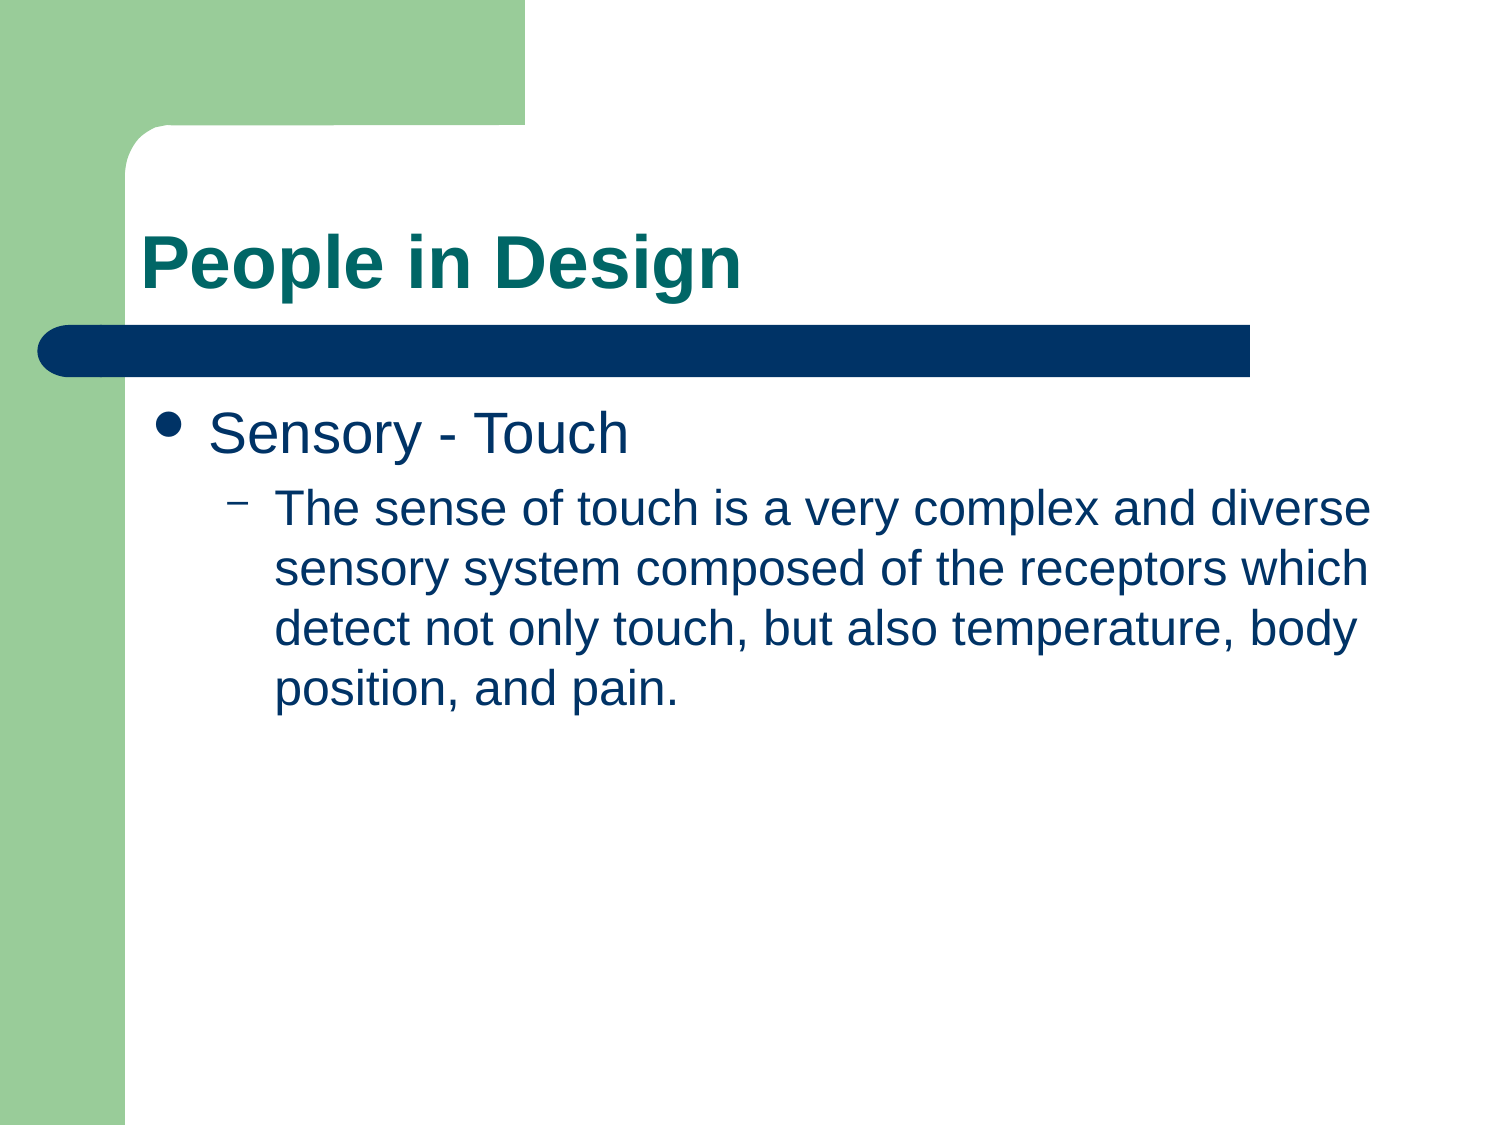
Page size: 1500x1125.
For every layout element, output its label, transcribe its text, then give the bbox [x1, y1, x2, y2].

list Sensory - Touch The sense of touch is a very complex and diverse sensory system composed of the receptors which detect not only touch, but also temperature, body position, and pain. [137, 387, 1400, 999]
title People in Design [124, 124, 1426, 313]
